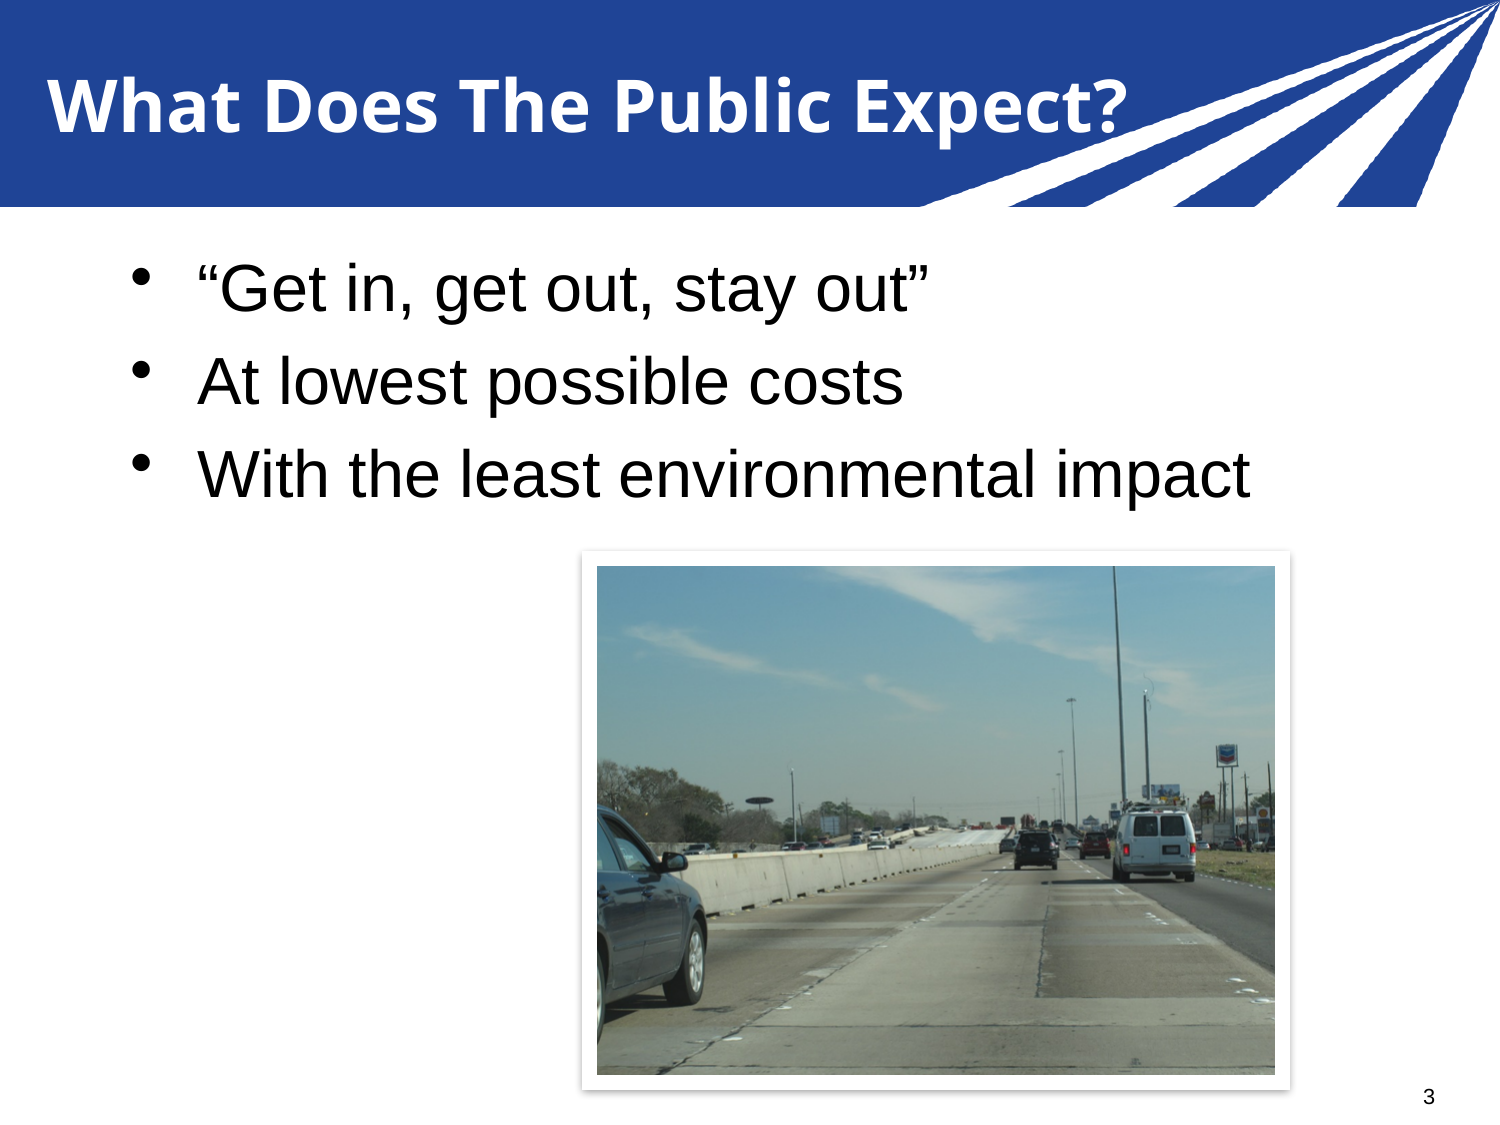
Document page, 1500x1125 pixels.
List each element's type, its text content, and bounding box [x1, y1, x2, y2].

picture [596, 565, 1276, 1076]
picture [0, 0, 1500, 207]
title What Does The Public Expect? [32, 44, 1384, 163]
slide_number 3 [1099, 1074, 1451, 1125]
list “Get in, get out, stay out” At lowest possible costs With the least environmental impact [32, 236, 1472, 1022]
